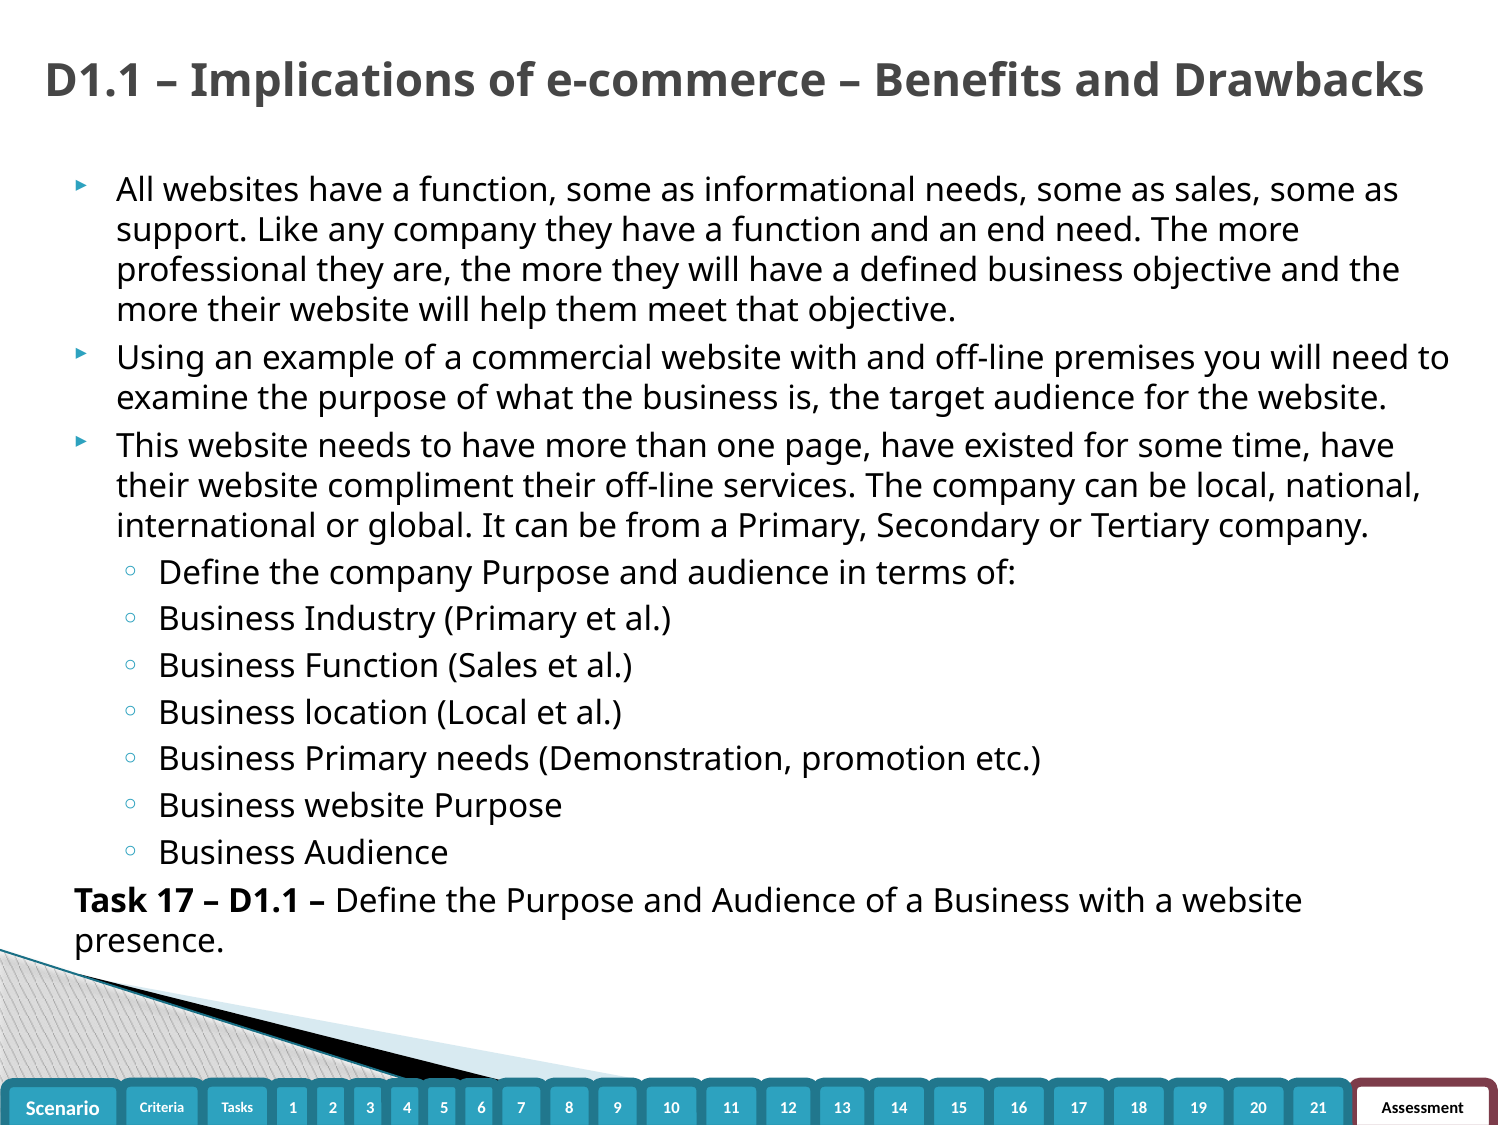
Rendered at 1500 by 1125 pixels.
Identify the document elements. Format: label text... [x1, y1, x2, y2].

list All websites have a function, some as informational needs, some as sales, some as support. Like any company they have a function and an end need. The more professional they are, the more they will have a defined business objective and the more their website will help them meet that objective. Using an example of a commercial website with and off-line premises you will need to examine the purpose of what the business is, the target audience for the website. This website needs to have more than one page, have existed for some time, have their website compliment their off-line services. The company can be local, national, international or global. It can be from a Primary, Secondary or Tertiary company. Define the company Purpose and audience in terms of: Business Industry (Primary et al.) Business Function (Sales et al.) Business location (Local et al.) Business Primary needs (Demonstration, promotion etc.) Business website Purpose Business Audience Task 17 – D1.1 – Define the Purpose and Audience of a Business with a website presence. [41, 160, 1471, 965]
text_box D1.1 – Implications of e-commerce – Benefits and Drawbacks [29, 19, 1471, 138]
